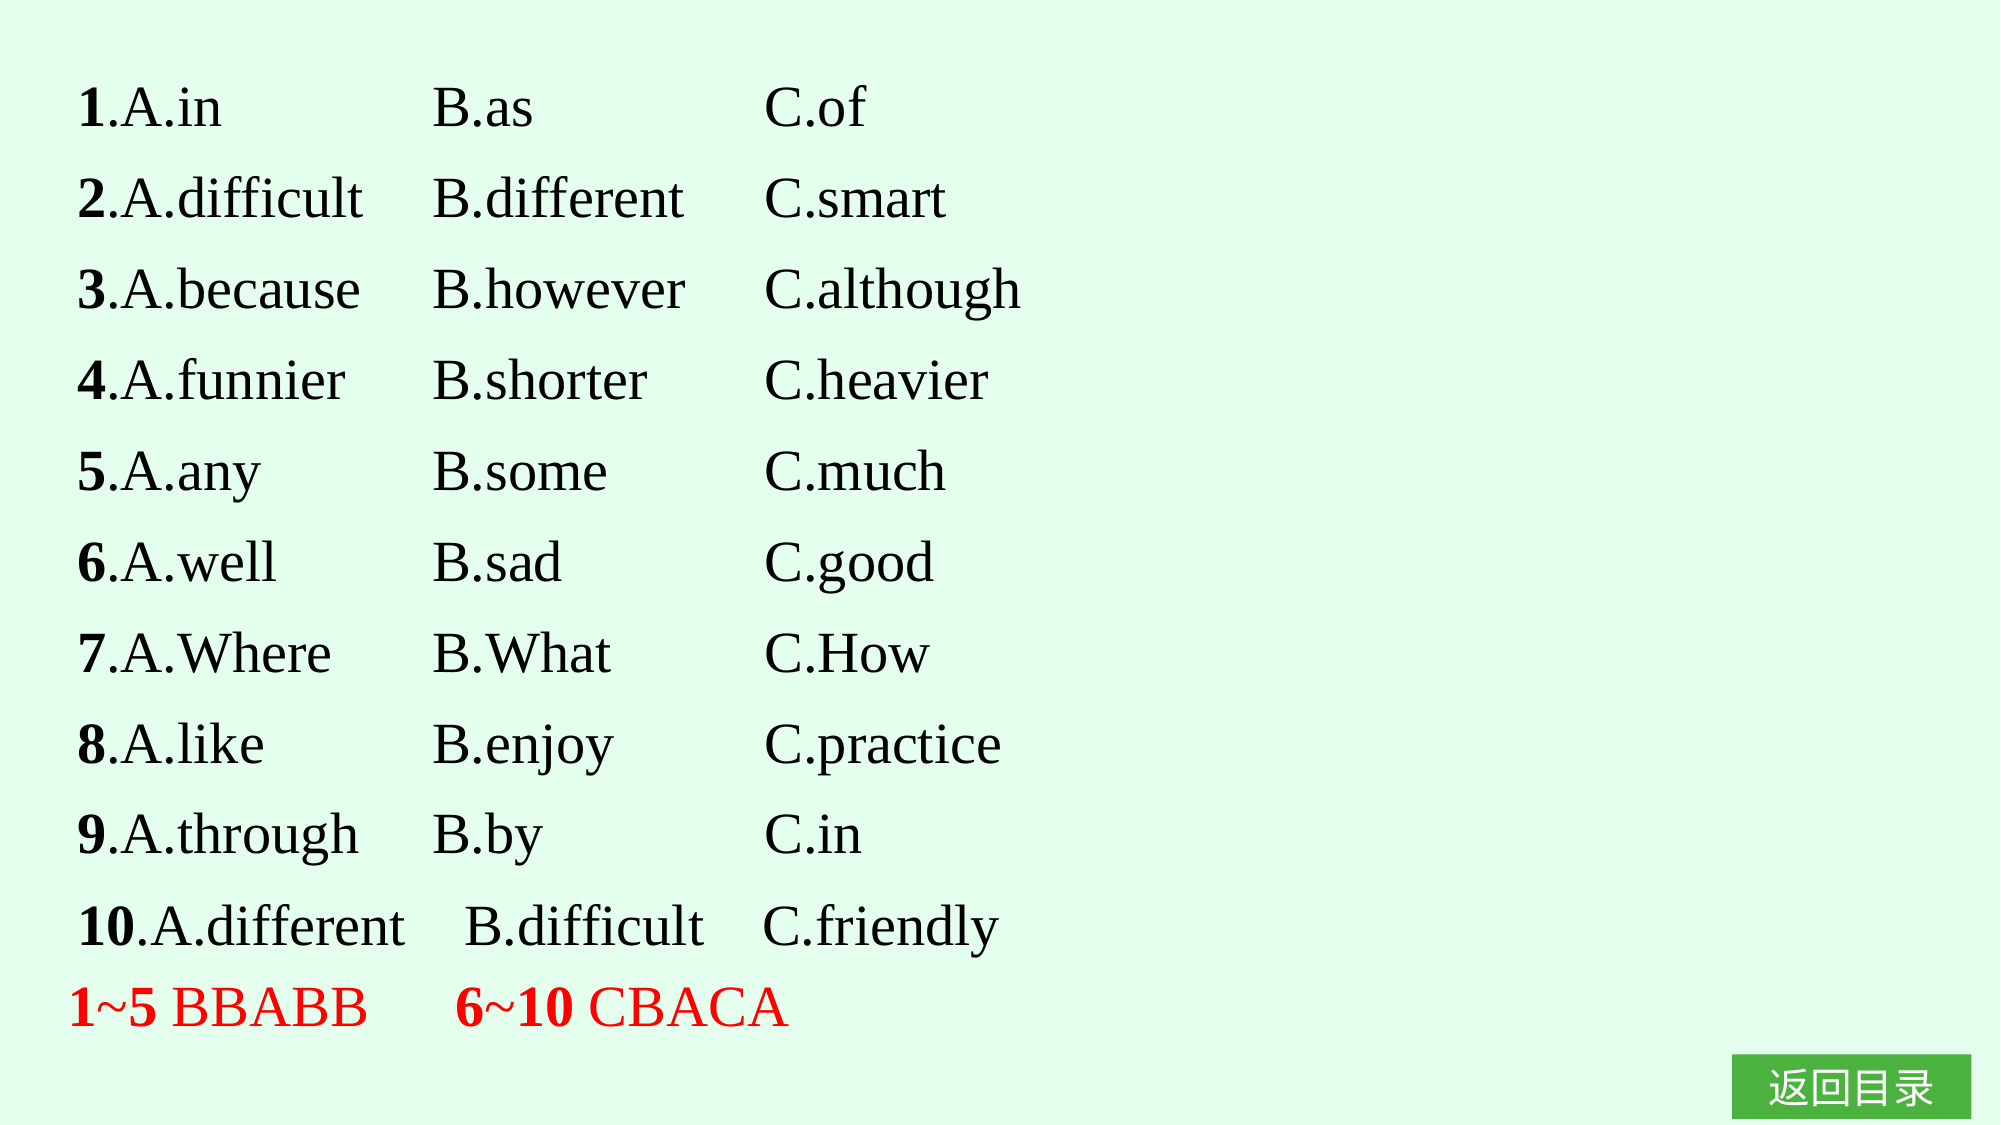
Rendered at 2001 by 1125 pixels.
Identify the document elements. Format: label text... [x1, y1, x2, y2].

text_box 1~5 BBABB 6~10 CBACA [52, 939, 816, 1046]
text_box 1.A.in B.as C.of 2.A.difficult B.different C.smart 3.A.because B.however C.although 4.A.funnier B.shorter C.heavier 5.A.any B.some C.much 6.A.well B.sad C.good 7.A.Where B.What C.How 8.A.like B.enjoy C.practice 9.A.through B.by C.in 10.A.different B.difficult C.friendly [62, 39, 1938, 964]
